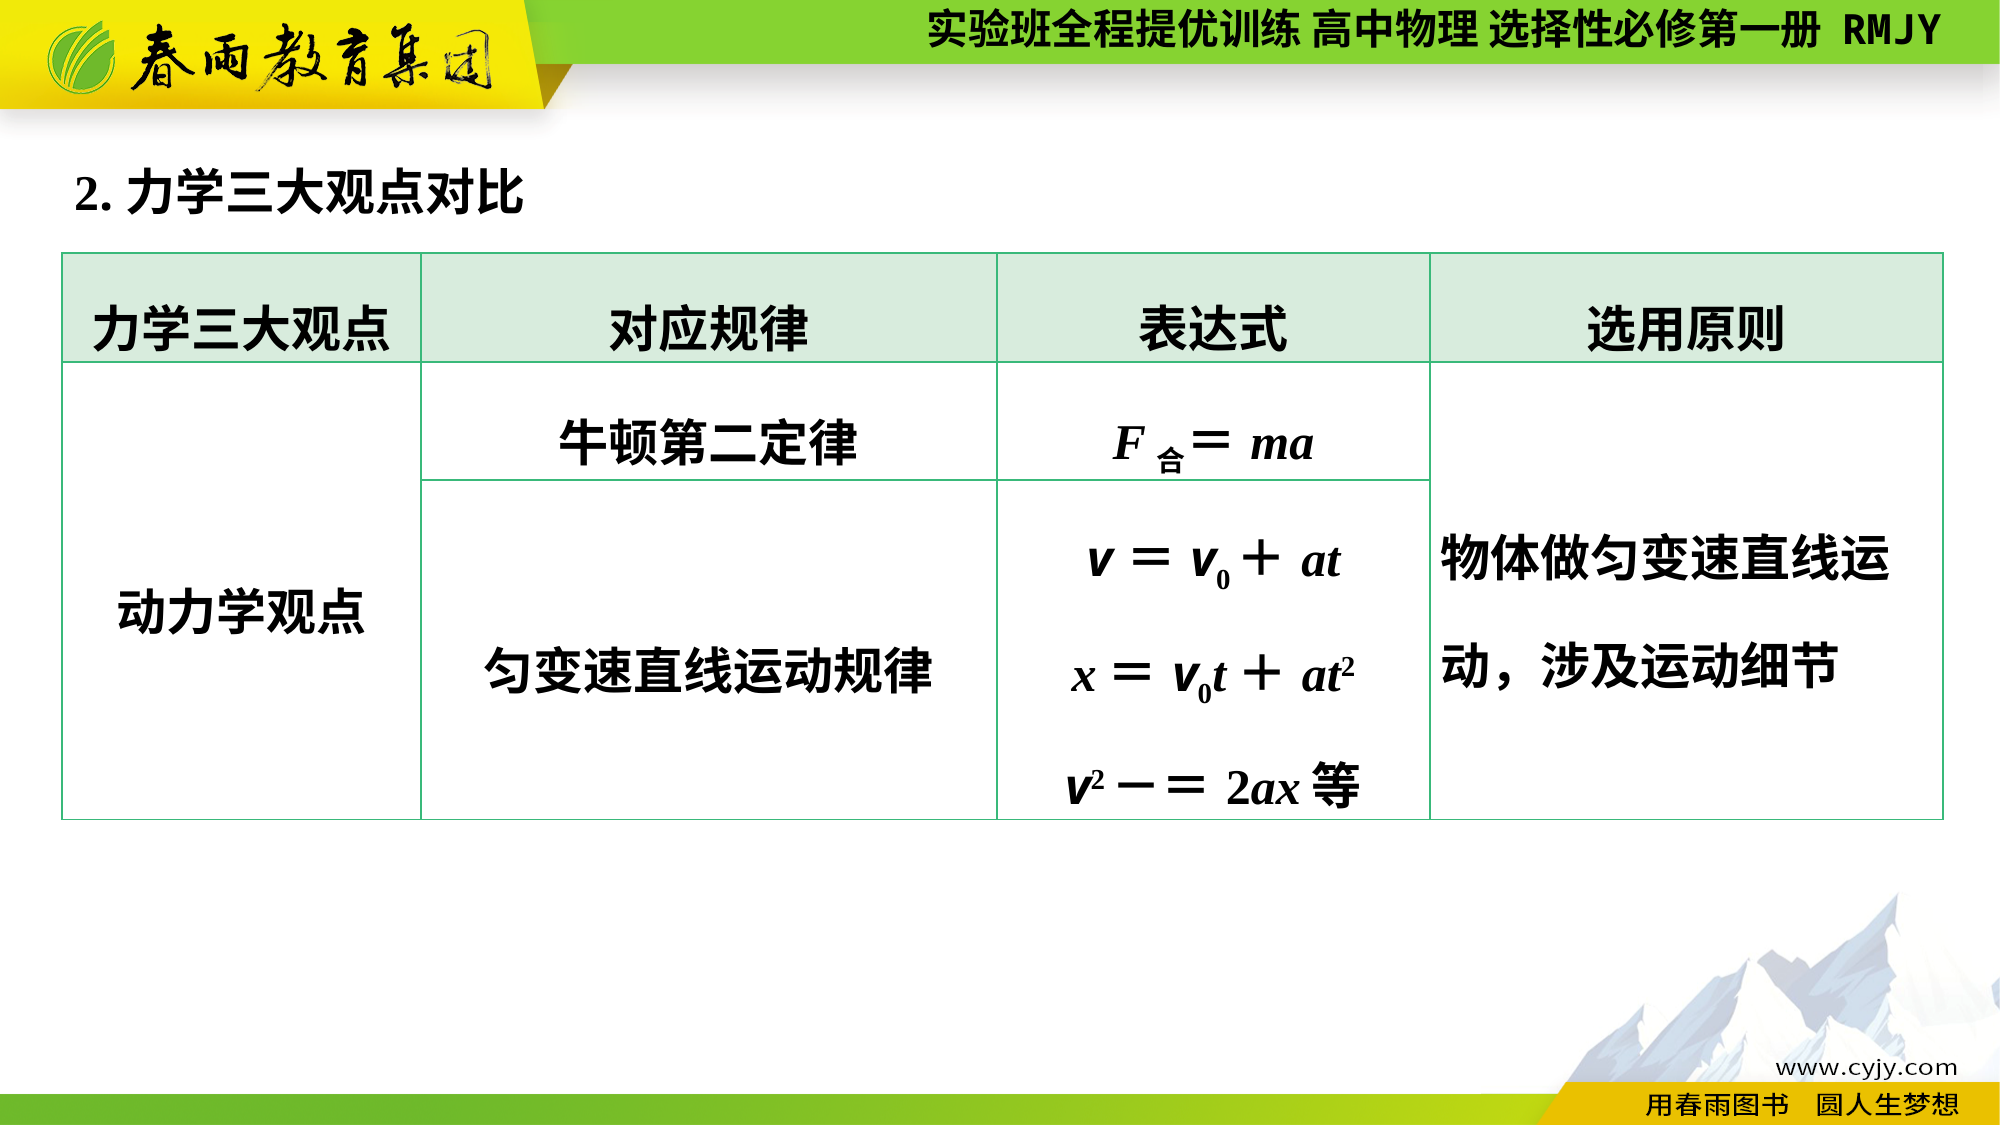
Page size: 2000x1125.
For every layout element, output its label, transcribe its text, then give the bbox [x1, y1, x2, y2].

picture [0, 0, 2000, 1125]
list 2.力学三大观点对比 [59, 122, 1944, 217]
